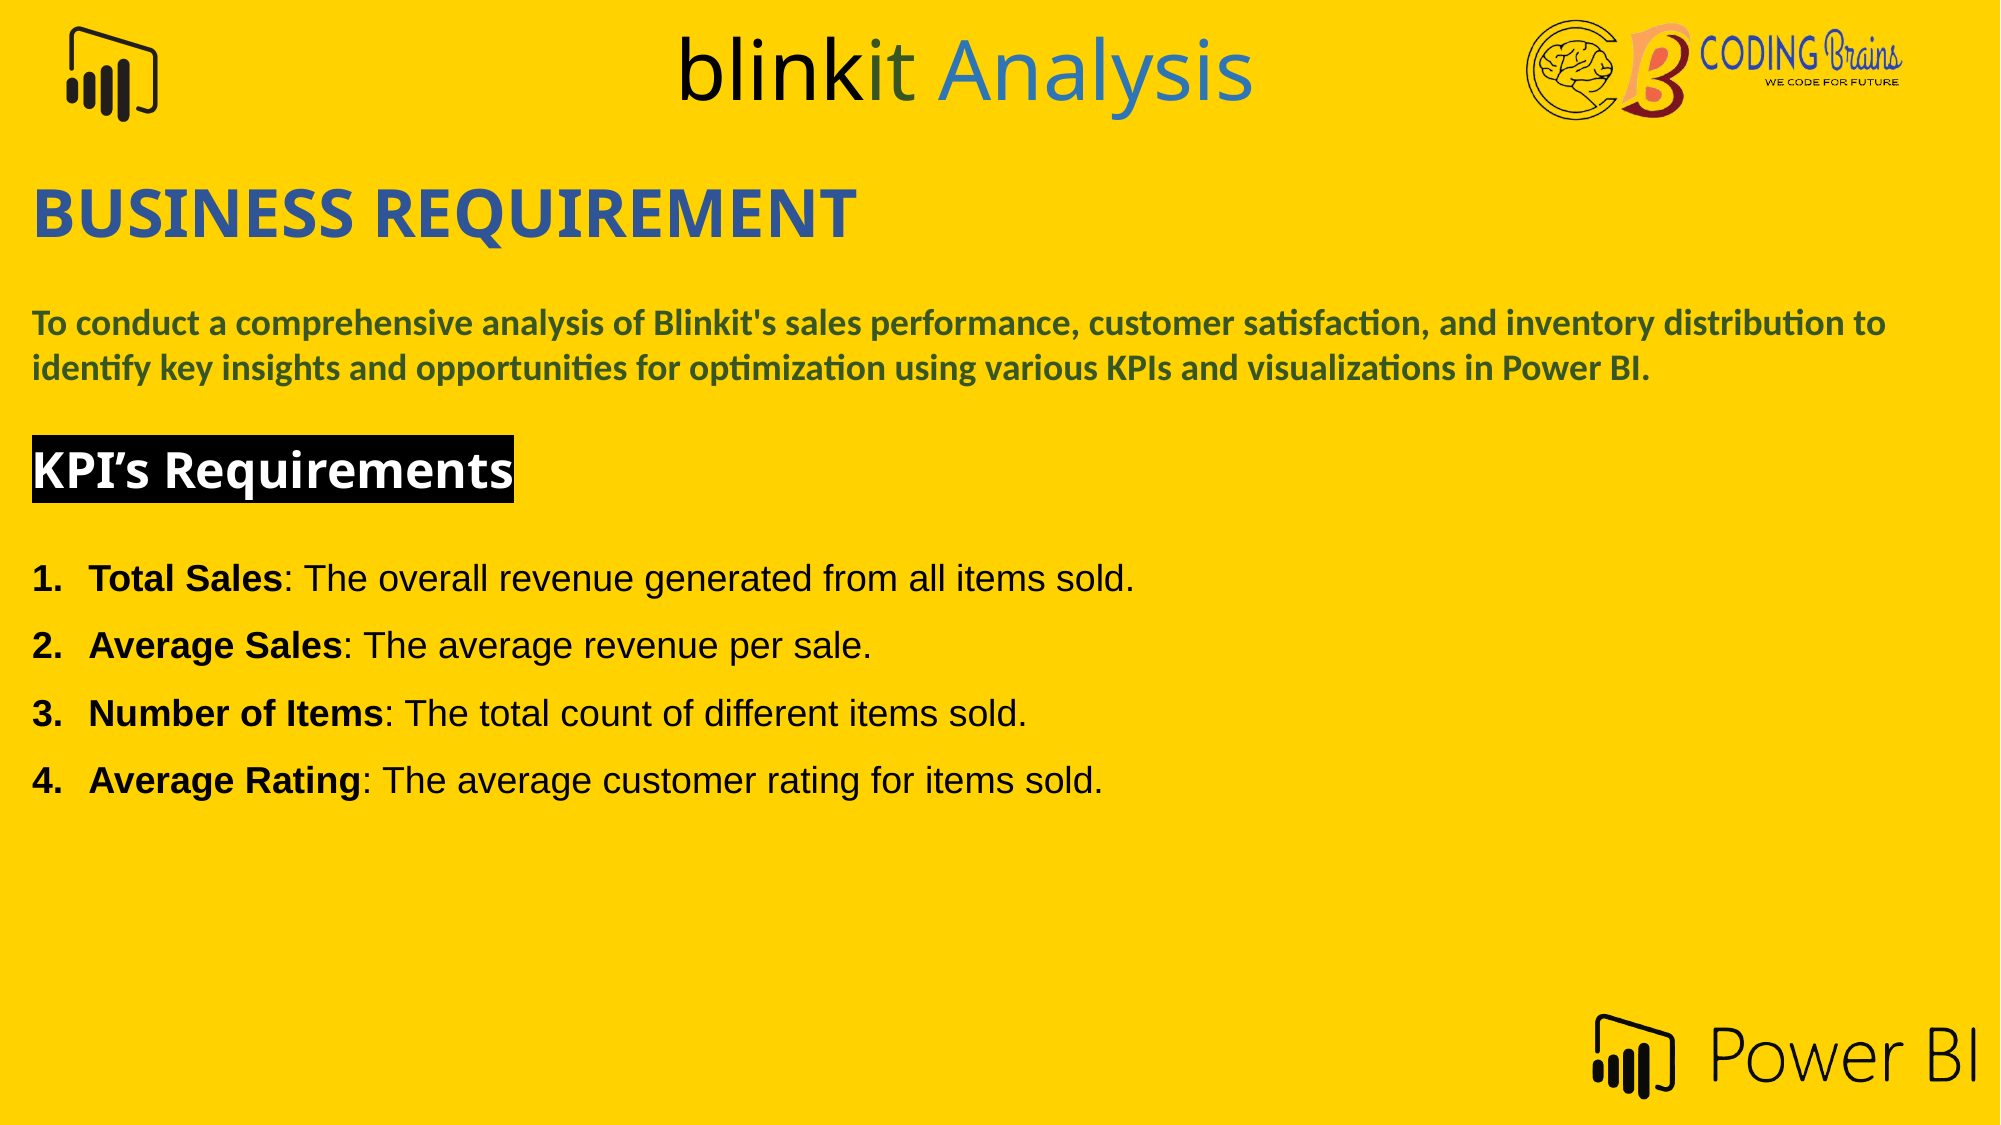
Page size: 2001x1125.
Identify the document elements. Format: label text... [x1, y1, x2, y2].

text_box BUSINESS REQUIREMENT [17, 162, 957, 259]
text_box blinkit Analysis [660, 19, 1340, 116]
text_box KPI’s Requirements [17, 420, 957, 517]
text_box Total Sales: The overall revenue generated from all items sold. Average Sales: The average revenue per sale. Number of Items: The total count of different items sold. Average Rating: The average customer rating for items sold. [17, 523, 1313, 809]
picture [1489, 9, 1968, 129]
text_box To conduct a comprehensive analysis of Blinkit's sales performance, customer satisfaction, and inventory distribution to identify key insights and opportunities for optimization using various KPIs and visualizations in Power BI. [17, 290, 1938, 396]
picture [1582, 1003, 1986, 1105]
picture [63, 26, 160, 122]
